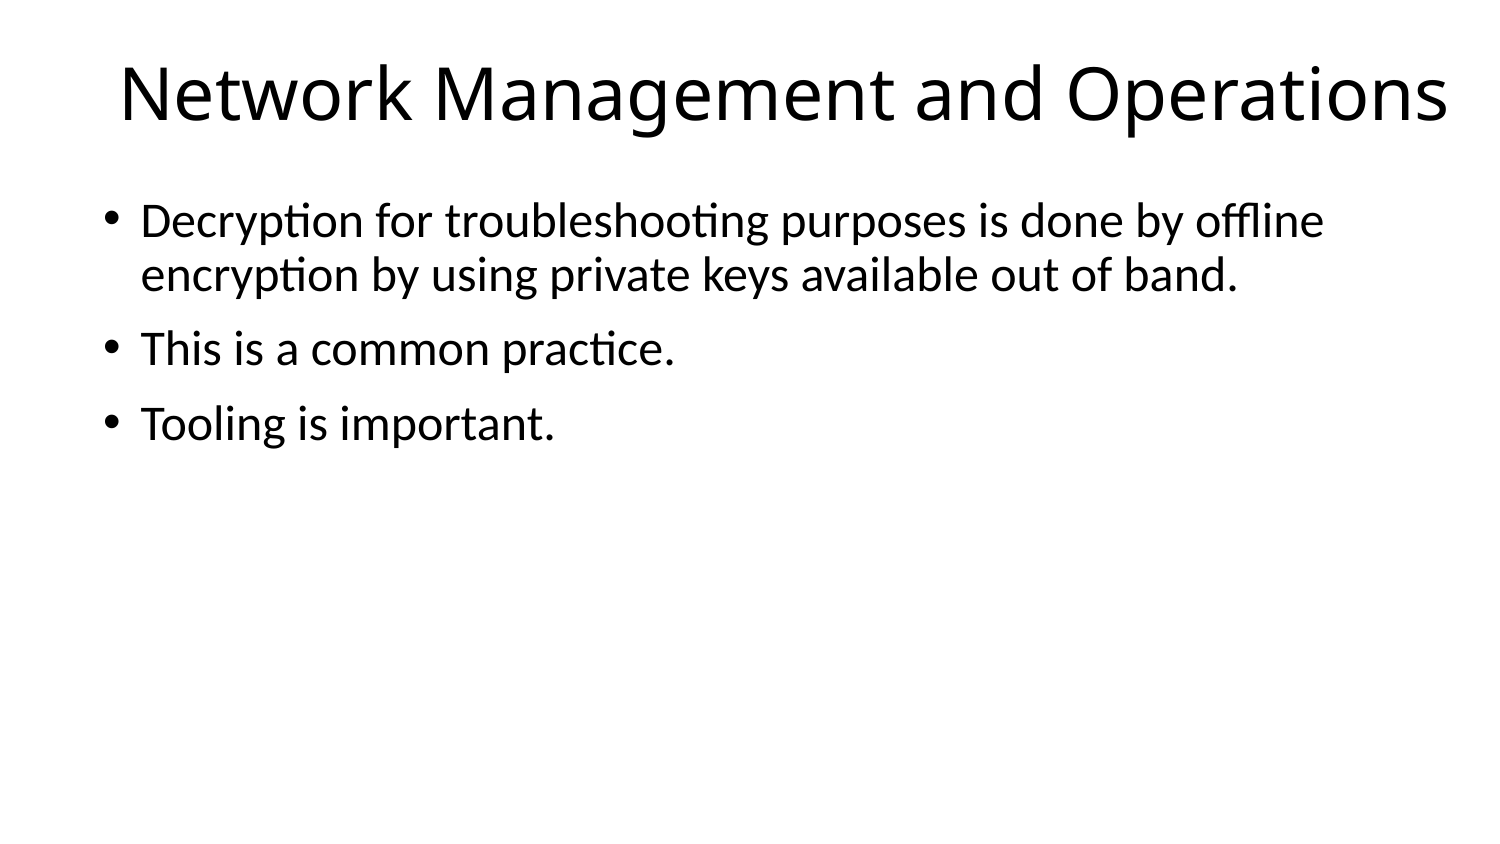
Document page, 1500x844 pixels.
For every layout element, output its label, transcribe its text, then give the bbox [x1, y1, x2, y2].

text_box Decryption for troubleshooting purposes is done by offline encryption by using private keys available out of band. This is a common practice. Tooling is important. [88, 186, 1376, 559]
title Network Management and Operations [103, 44, 1483, 149]
